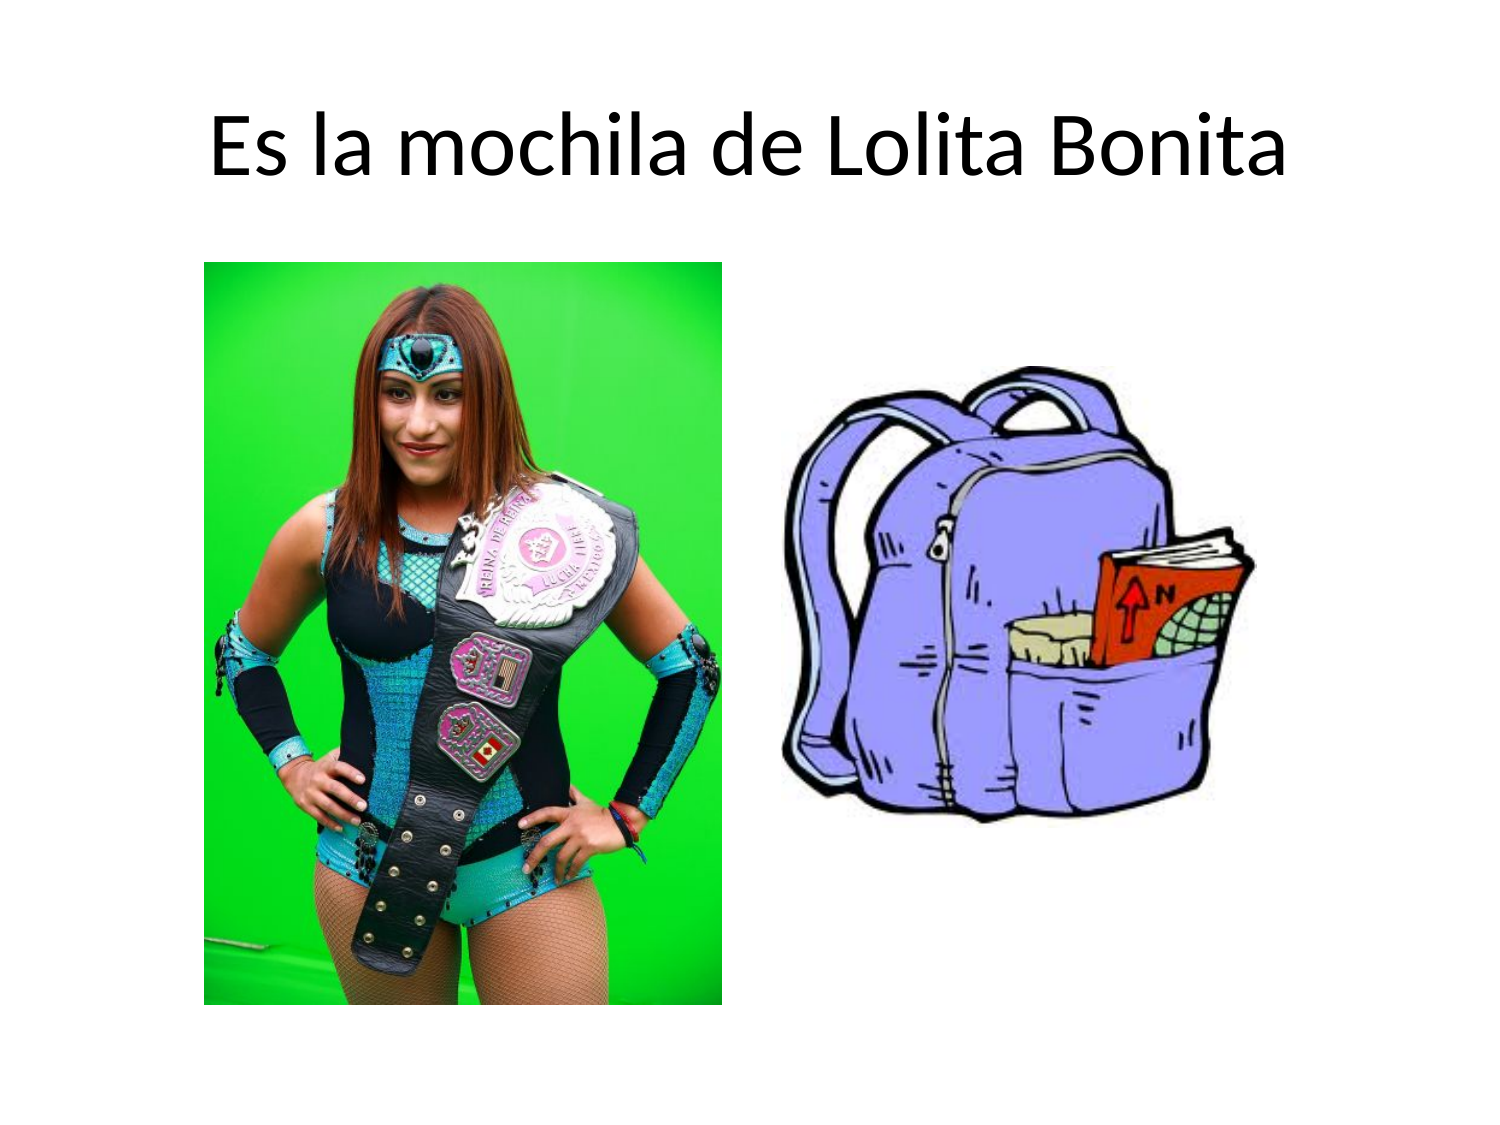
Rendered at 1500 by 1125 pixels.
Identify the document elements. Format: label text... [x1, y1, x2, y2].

title Es la mochila de Lolita Bonita [75, 45, 1425, 233]
picture [0, 262, 1257, 1006]
